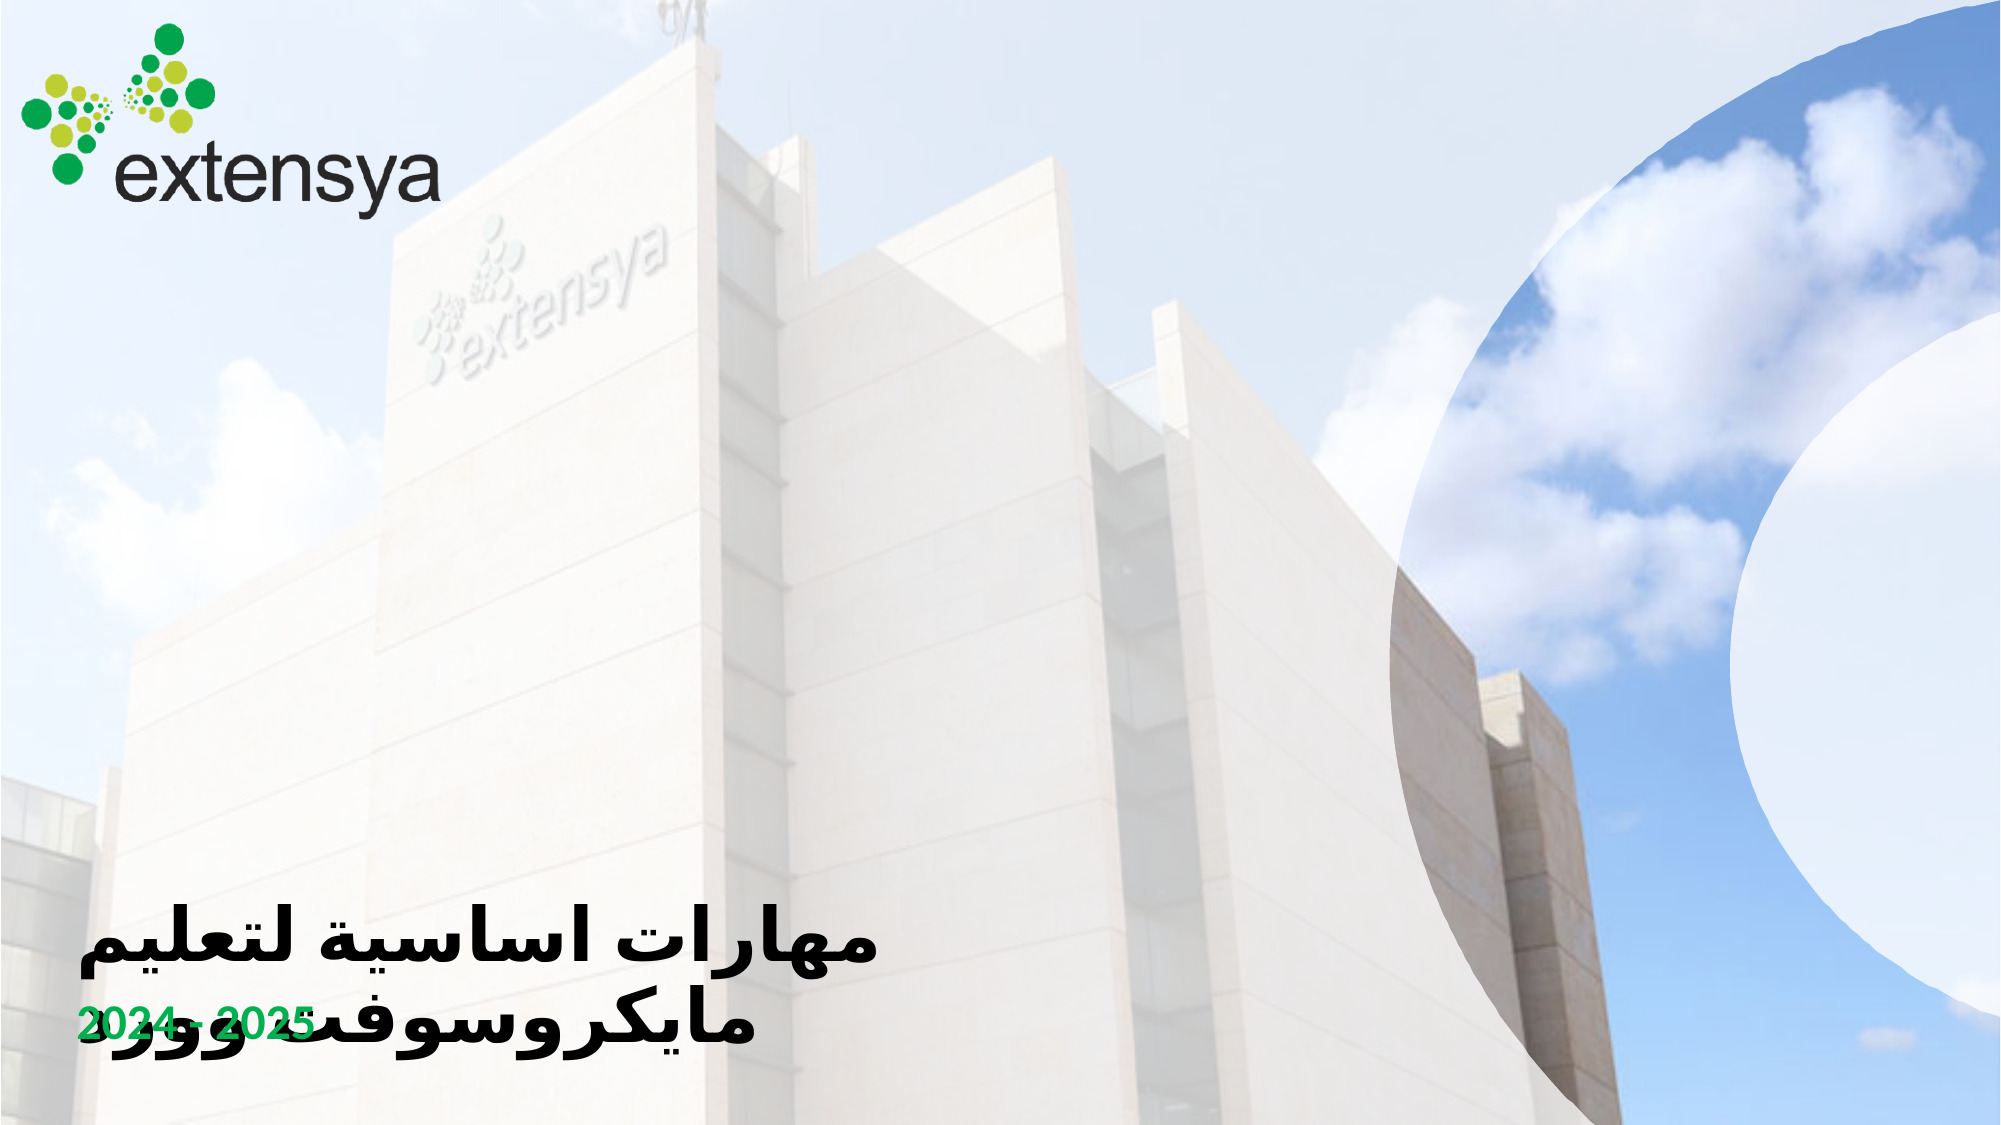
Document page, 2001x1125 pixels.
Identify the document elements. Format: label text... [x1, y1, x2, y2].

picture [1390, 1, 2001, 1125]
picture [0, 9, 455, 226]
list 2024 - 2025 [61, 989, 1237, 1088]
list مهارات اساسية لتعليم مايكروسوفت وورد [61, 888, 1237, 988]
